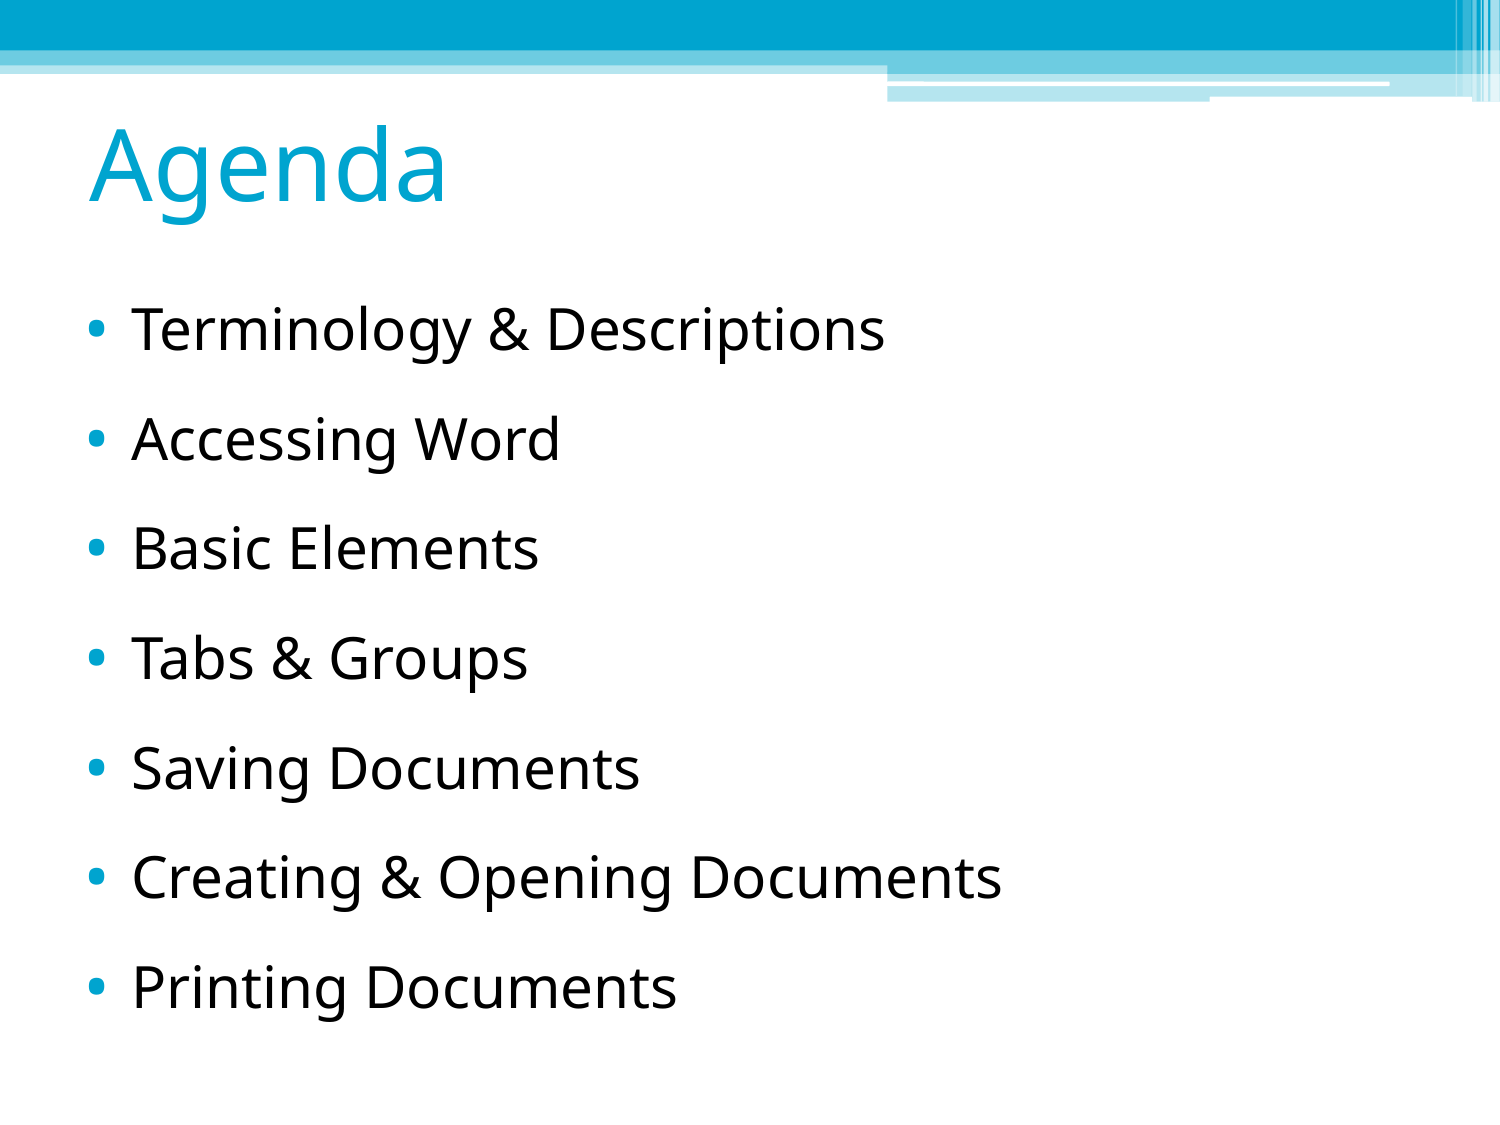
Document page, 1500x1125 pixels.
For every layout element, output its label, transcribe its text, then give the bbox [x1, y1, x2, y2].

title Agenda [75, 75, 1418, 248]
list Terminology & Descriptions Accessing Word Basic Elements Tabs & Groups Saving Documents Creating & Opening Documents Printing Documents [71, 249, 1313, 1088]
